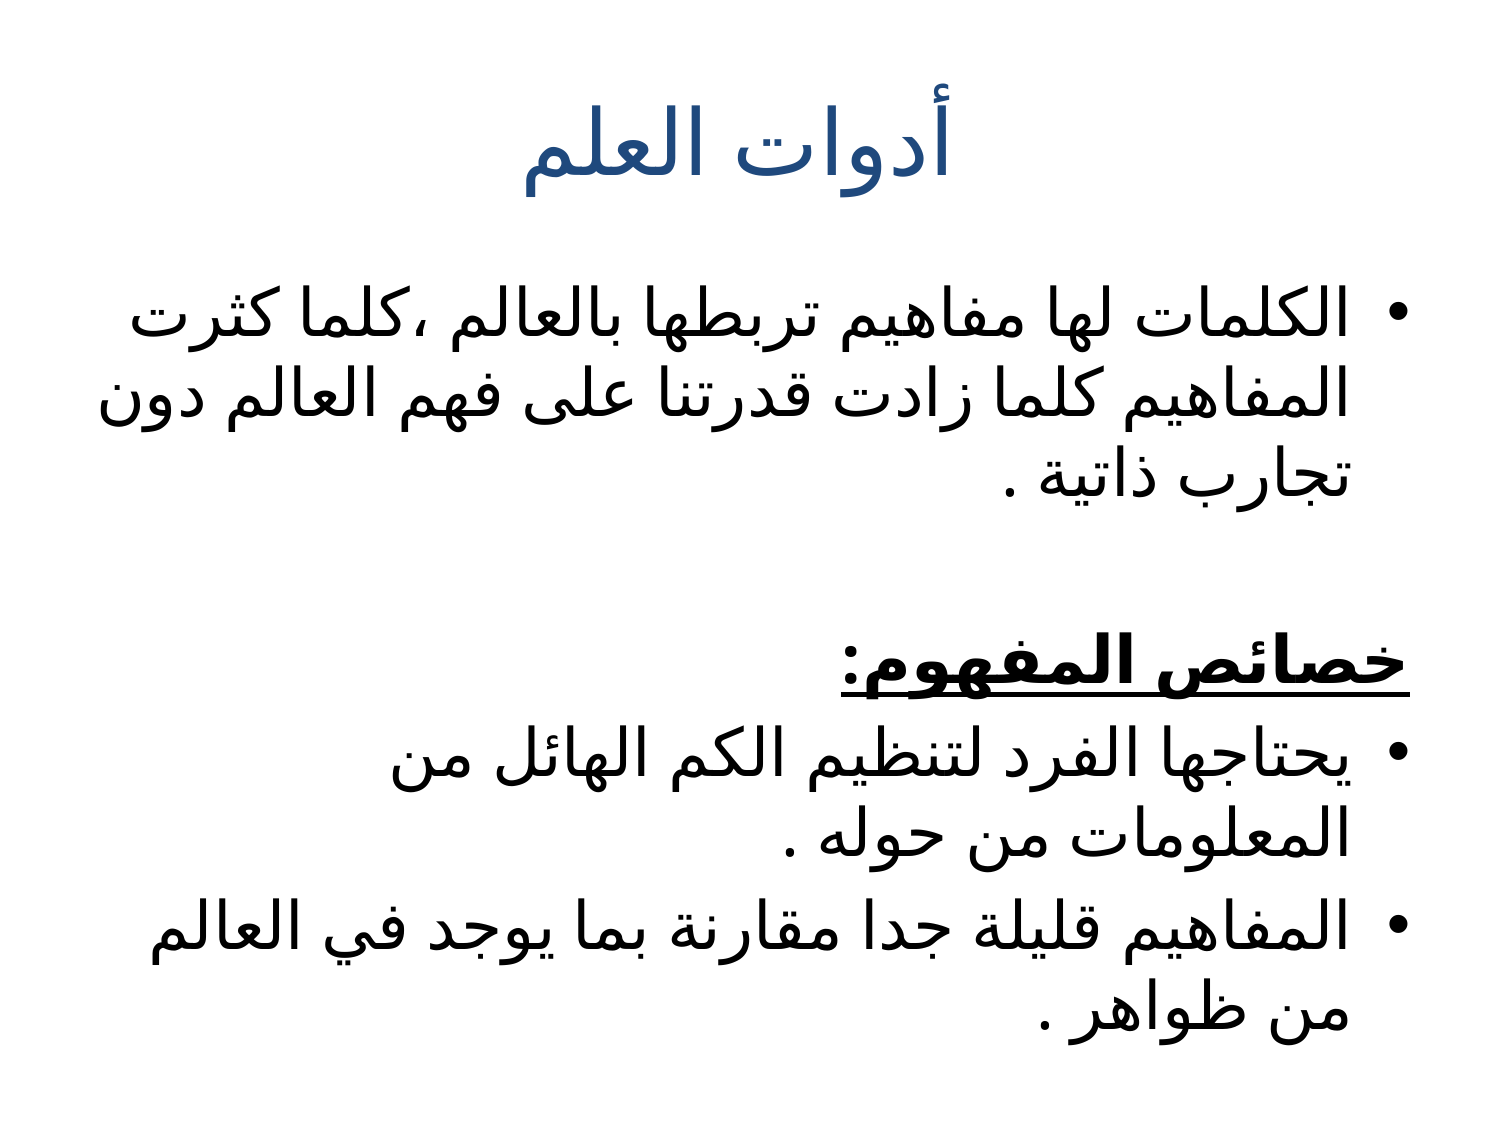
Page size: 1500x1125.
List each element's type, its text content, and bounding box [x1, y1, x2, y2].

list الكلمات لها مفاهيم تربطها بالعالم ،كلما كثرت المفاهيم كلما زادت قدرتنا على فهم العالم دون تجارب ذاتية . خصائص المفهوم: يحتاجها الفرد لتنظيم الكم الهائل من المعلومات من حوله . المفاهيم قليلة جدا مقارنة بما يوجد في العالم من ظواهر . [75, 262, 1425, 1005]
title أدوات العلم [75, 45, 1425, 233]
